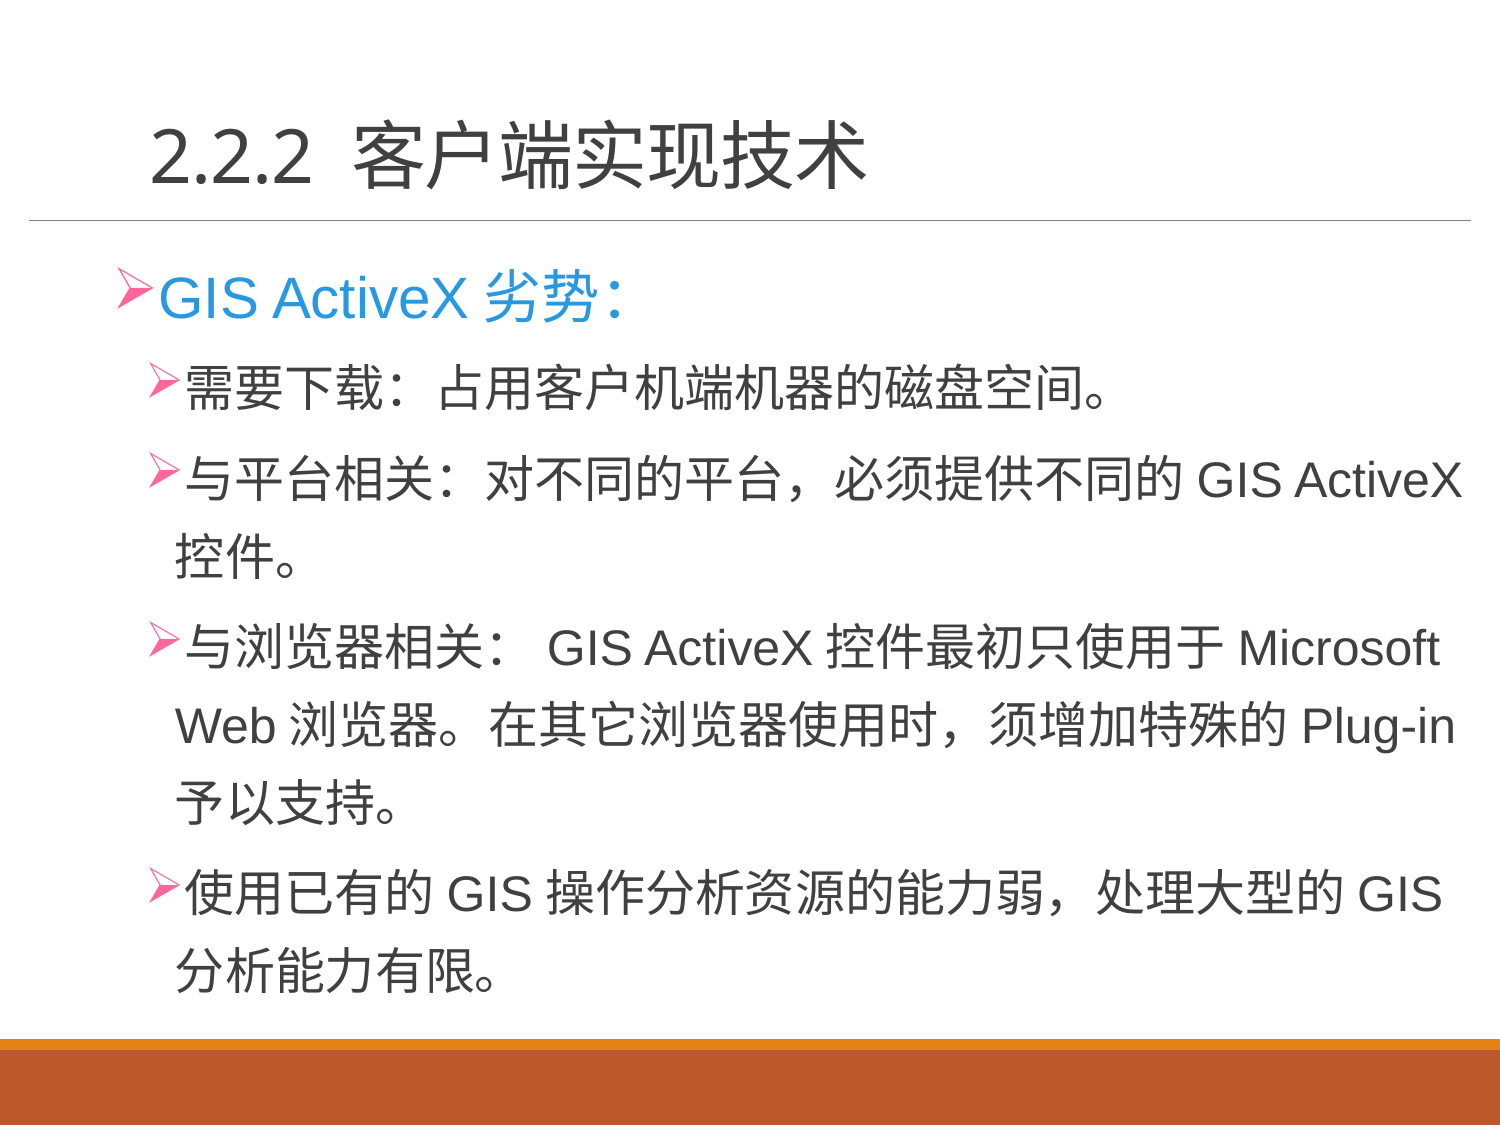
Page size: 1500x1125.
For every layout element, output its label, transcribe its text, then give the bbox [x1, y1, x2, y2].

list GIS ActiveX劣势： 需要下载：占用客户机端机器的磁盘空间。 与平台相关：对不同的平台，必须提供不同的GIS ActiveX控件。 与浏览器相关：GIS ActiveX控件最初只使用于Microsoft Web浏览器。在其它浏览器使用时，须增加特殊的Plug-in予以支持。 使用已有的GIS操作分析资源的能力弱，处理大型的GIS分析能力有限。 [112, 231, 1469, 1094]
title 2.2.2 客户端实现技术 [134, 47, 1373, 206]
